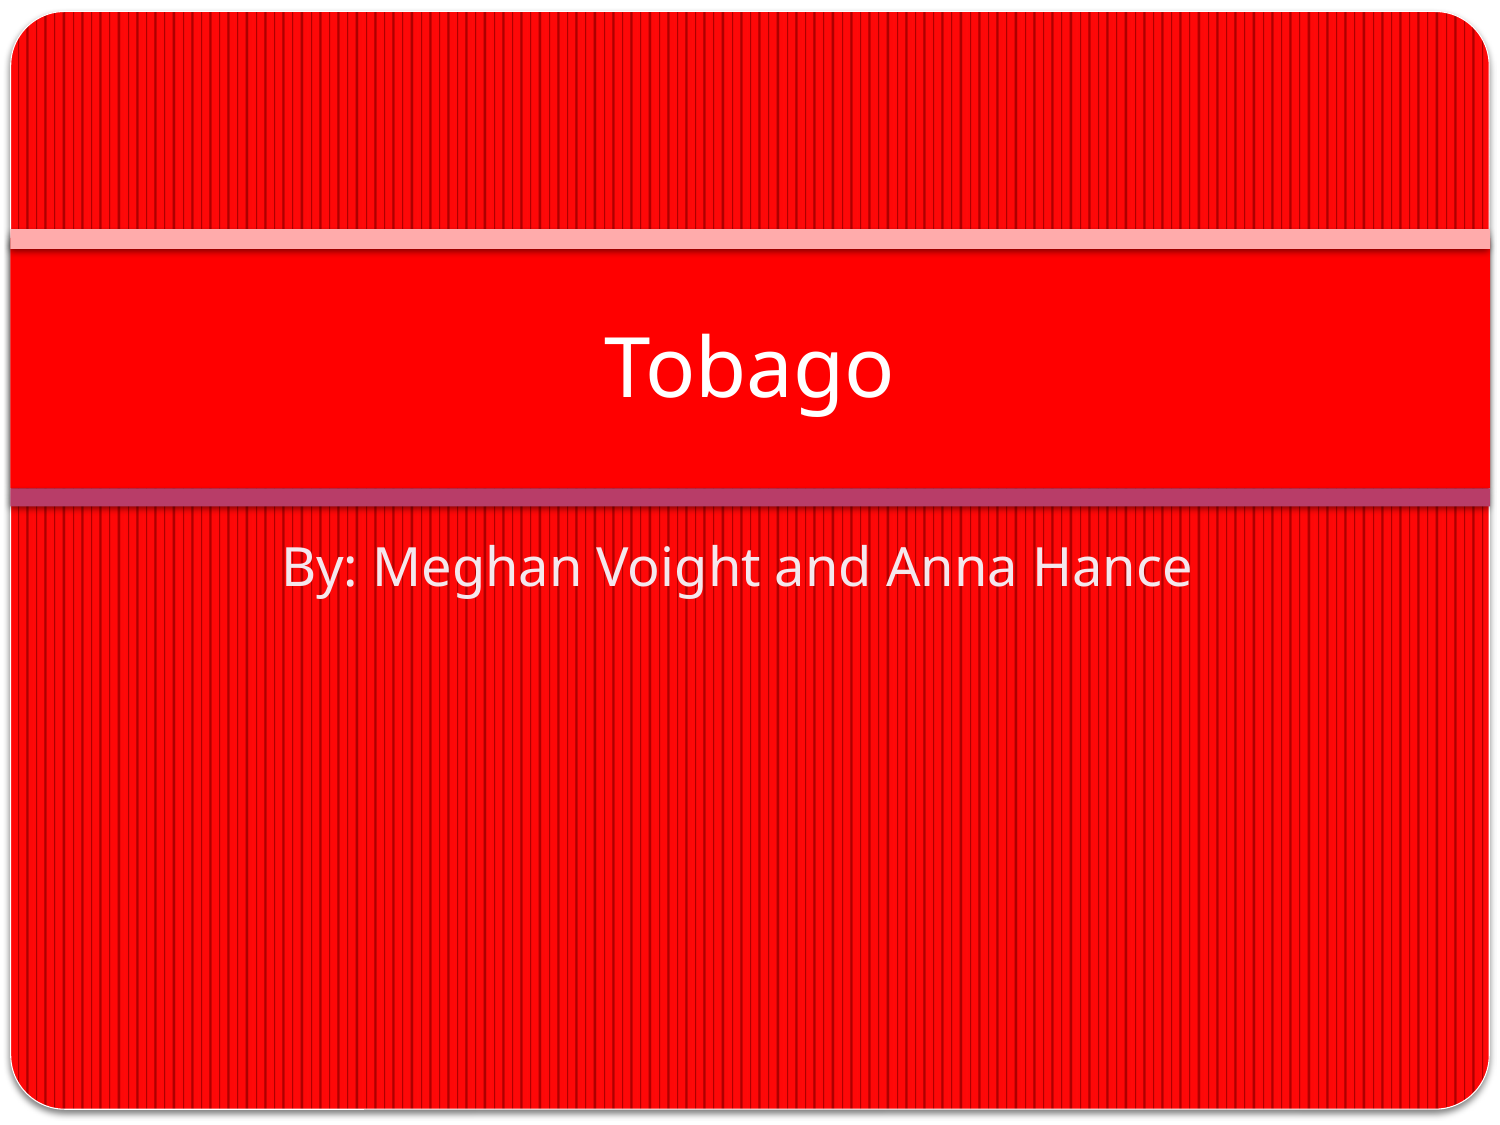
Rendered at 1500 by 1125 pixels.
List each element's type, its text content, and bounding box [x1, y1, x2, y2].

subtitle By: Meghan Voight and Anna Hance [212, 525, 1263, 788]
title Tobago [75, 247, 1425, 489]
